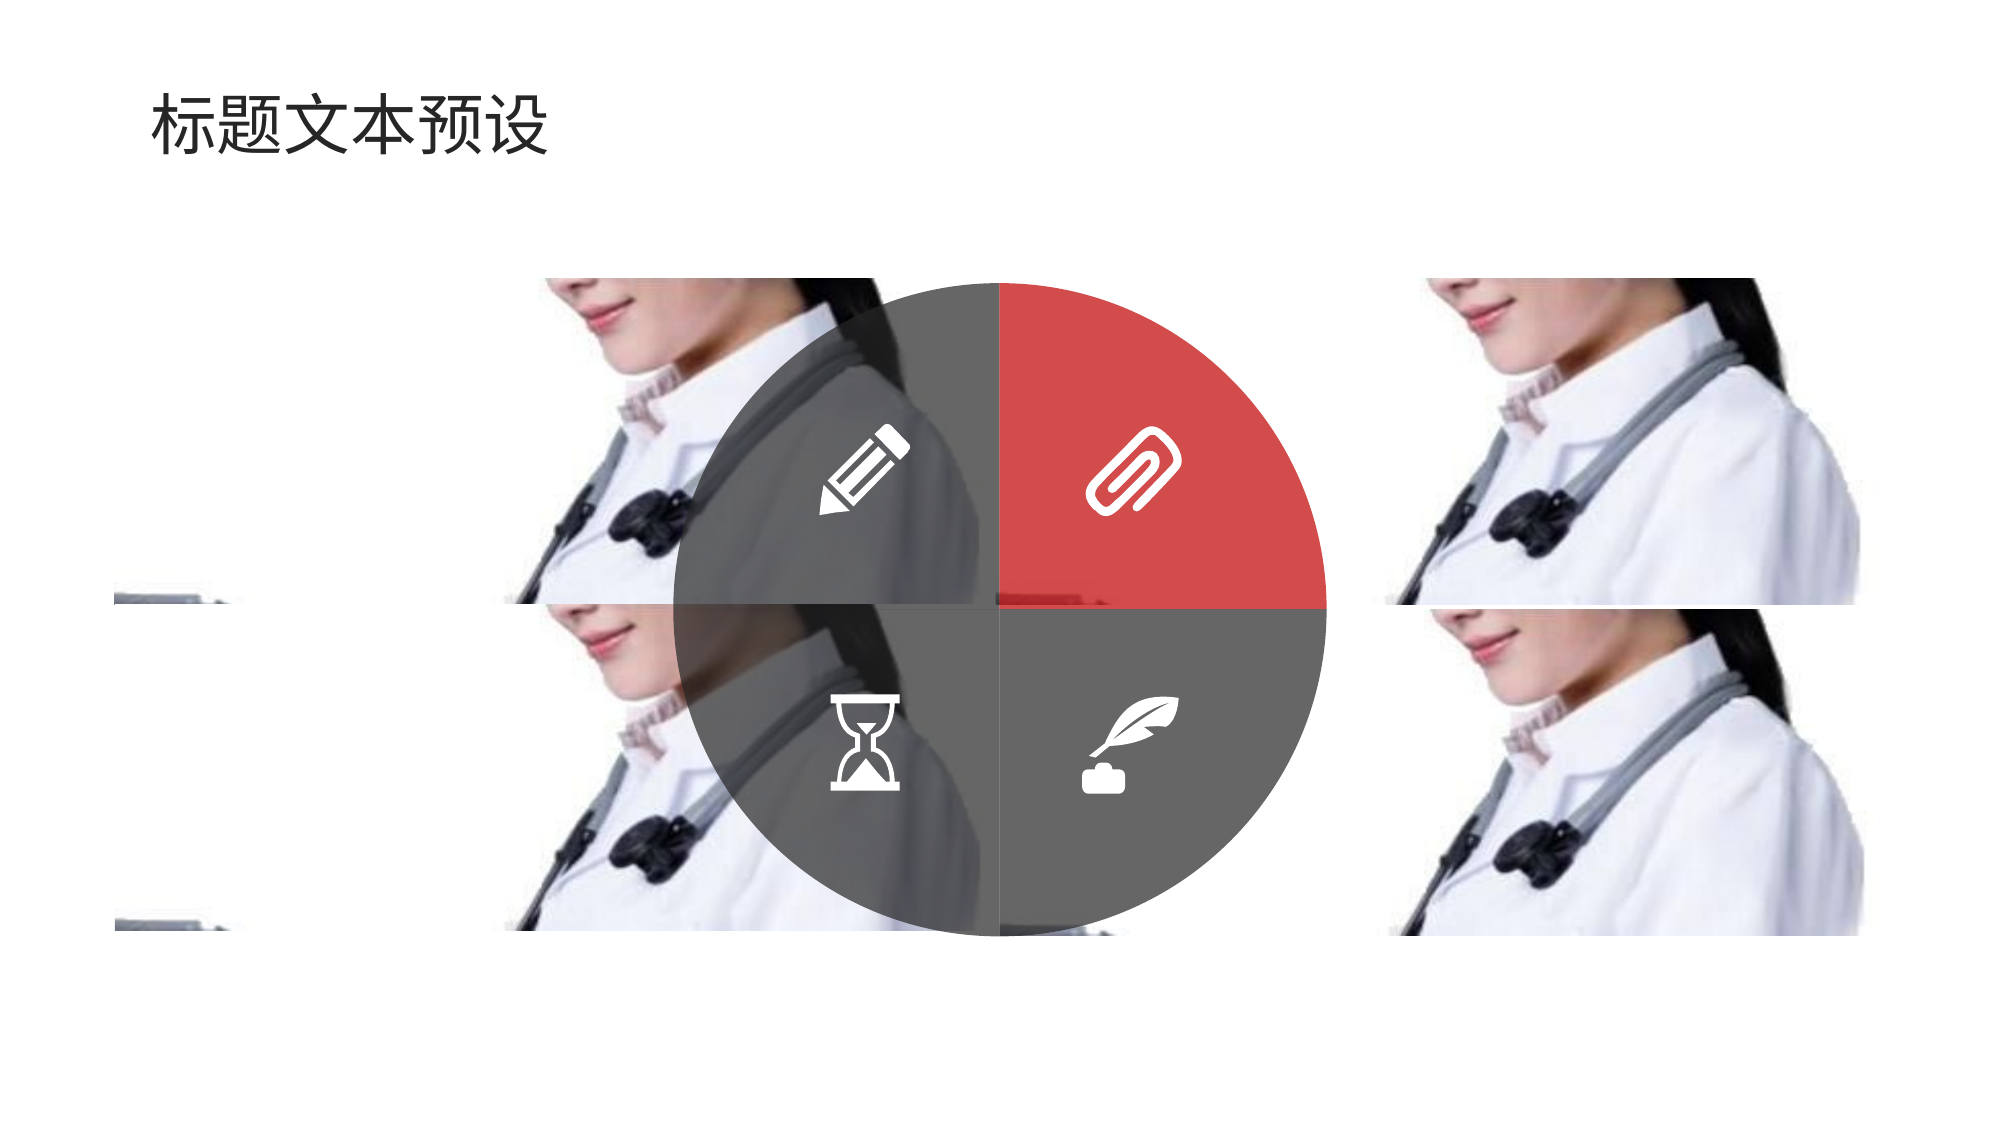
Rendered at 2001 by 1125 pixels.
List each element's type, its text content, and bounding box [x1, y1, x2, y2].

picture [1327, 609, 1881, 936]
picture [114, 278, 1877, 931]
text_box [673, 283, 1327, 937]
text_box 标题文本预设 [135, 75, 566, 171]
